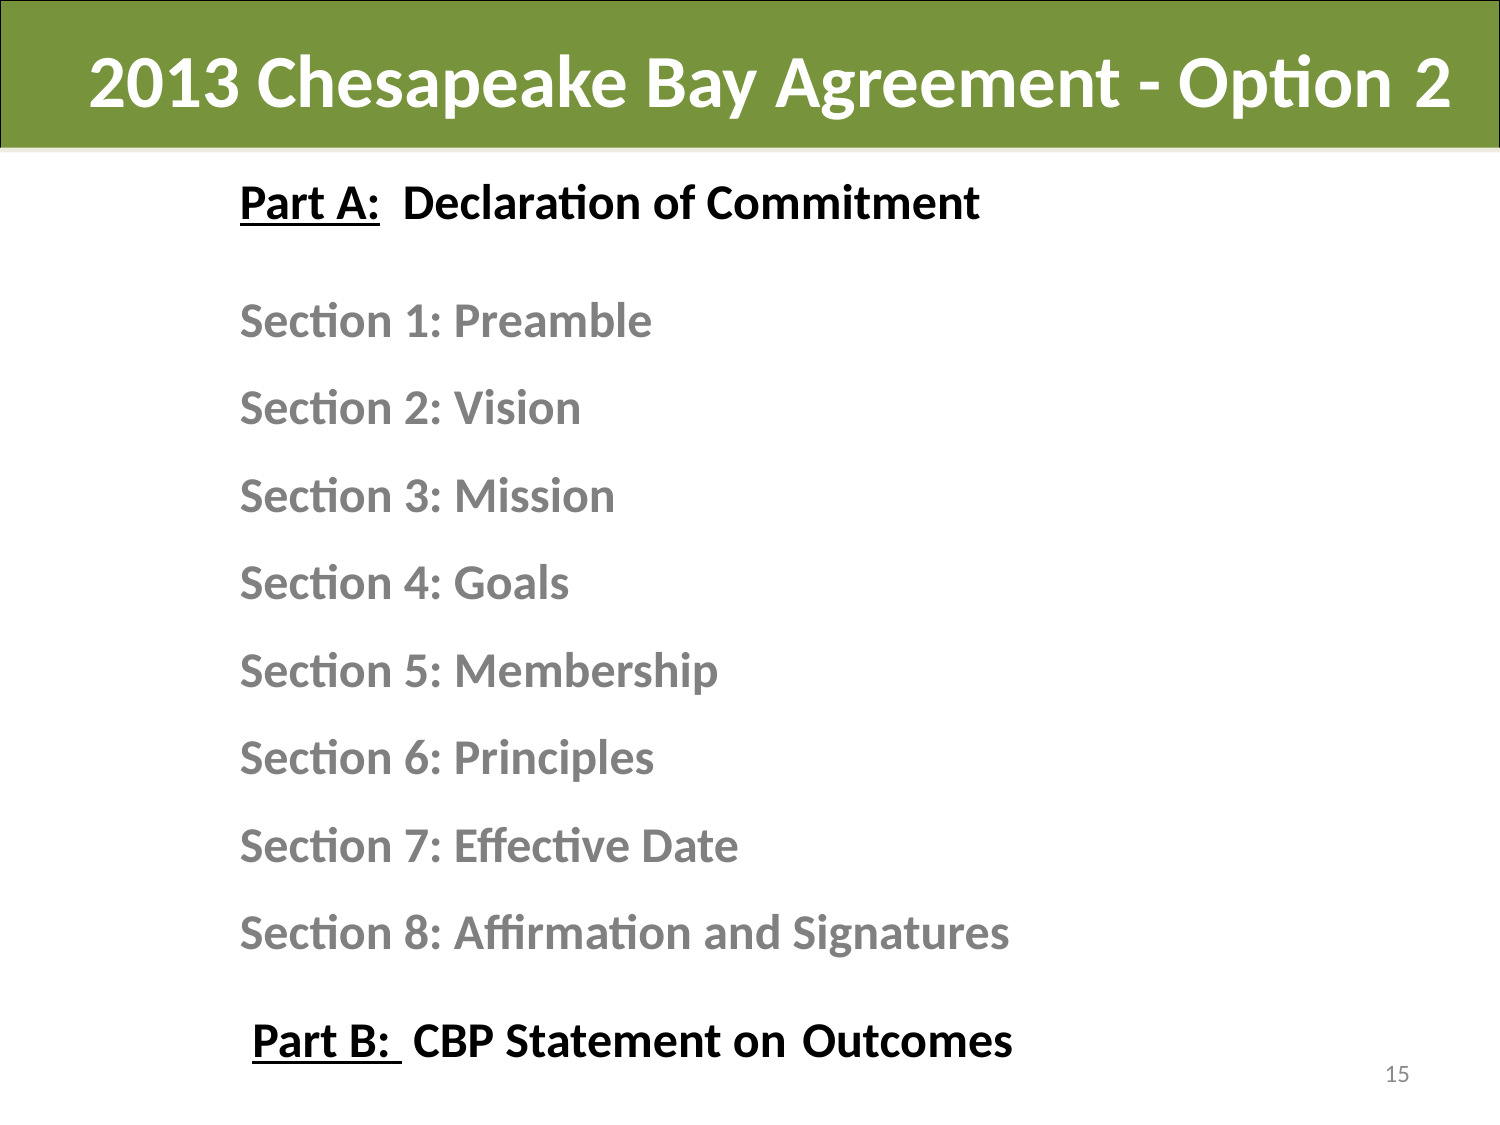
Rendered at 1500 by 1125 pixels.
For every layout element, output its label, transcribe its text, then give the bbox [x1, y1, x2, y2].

text_box Part A: Declaration of Commitment [225, 162, 1300, 283]
text_box Outcomes [787, 999, 1325, 1075]
text_box Part B: CBP Statement on [237, 999, 787, 1075]
slide_number 15 [1074, 1042, 1425, 1103]
text_box Section 1: Preamble Section 2: Vision Section 3: Mission Section 4: Goals Section 5: Membership Section 6: Principles Section 7: Effective Date Section 8: Affirmation and Signatures [225, 283, 1300, 967]
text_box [0, 0, 1500, 151]
